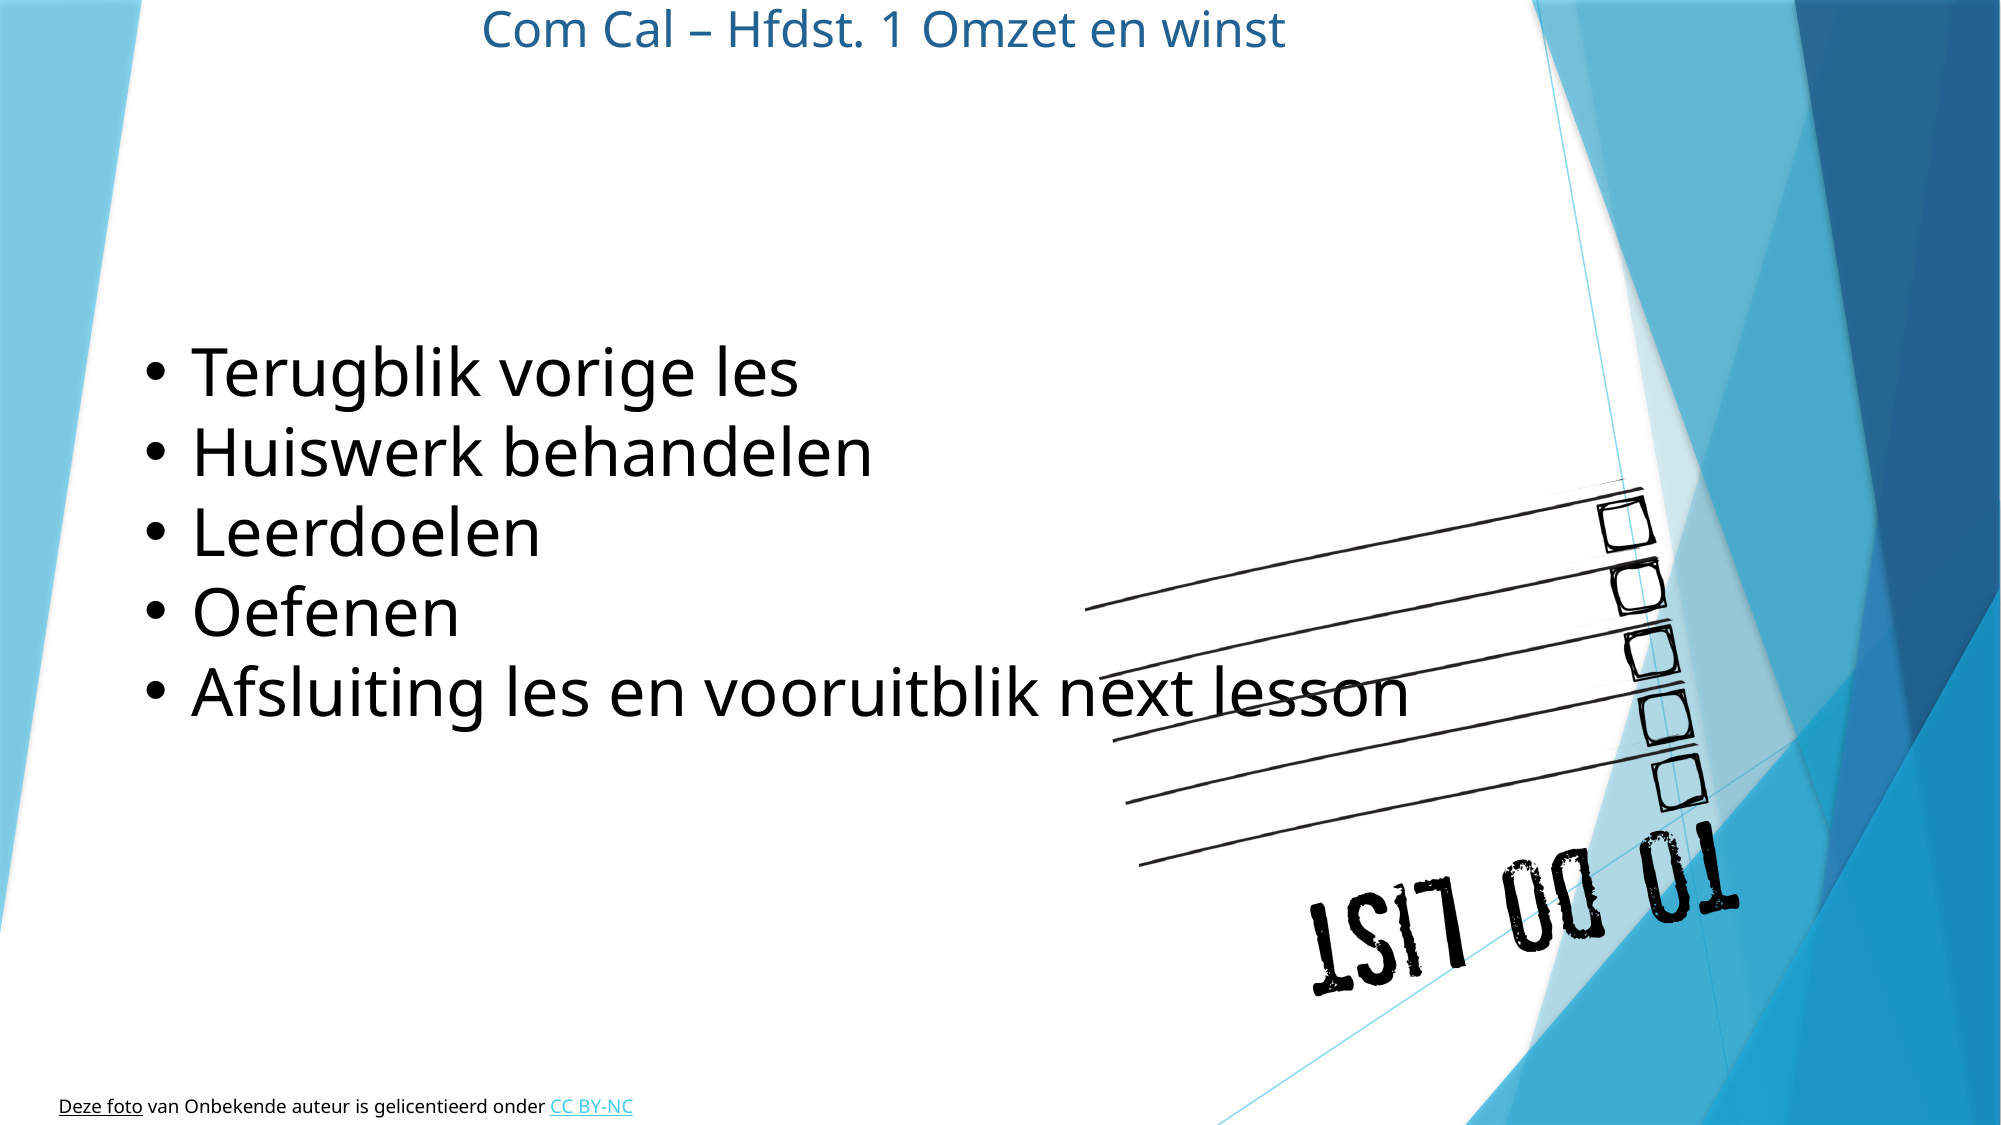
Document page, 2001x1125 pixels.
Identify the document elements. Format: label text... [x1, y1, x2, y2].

text_box Com Cal – Hfdst. 1 Omzet en winst [0, 0, 1769, 66]
text_box Terugblik vorige les Huiswerk behandelen Leerdoelen Oefenen Afsluiting les en vooruitblik next lesson [128, 321, 1455, 739]
text_box Deze foto van Onbekende auteur is gelicentieerd onder CC BY-NC [43, 1087, 838, 1125]
picture [1061, 447, 1748, 1046]
